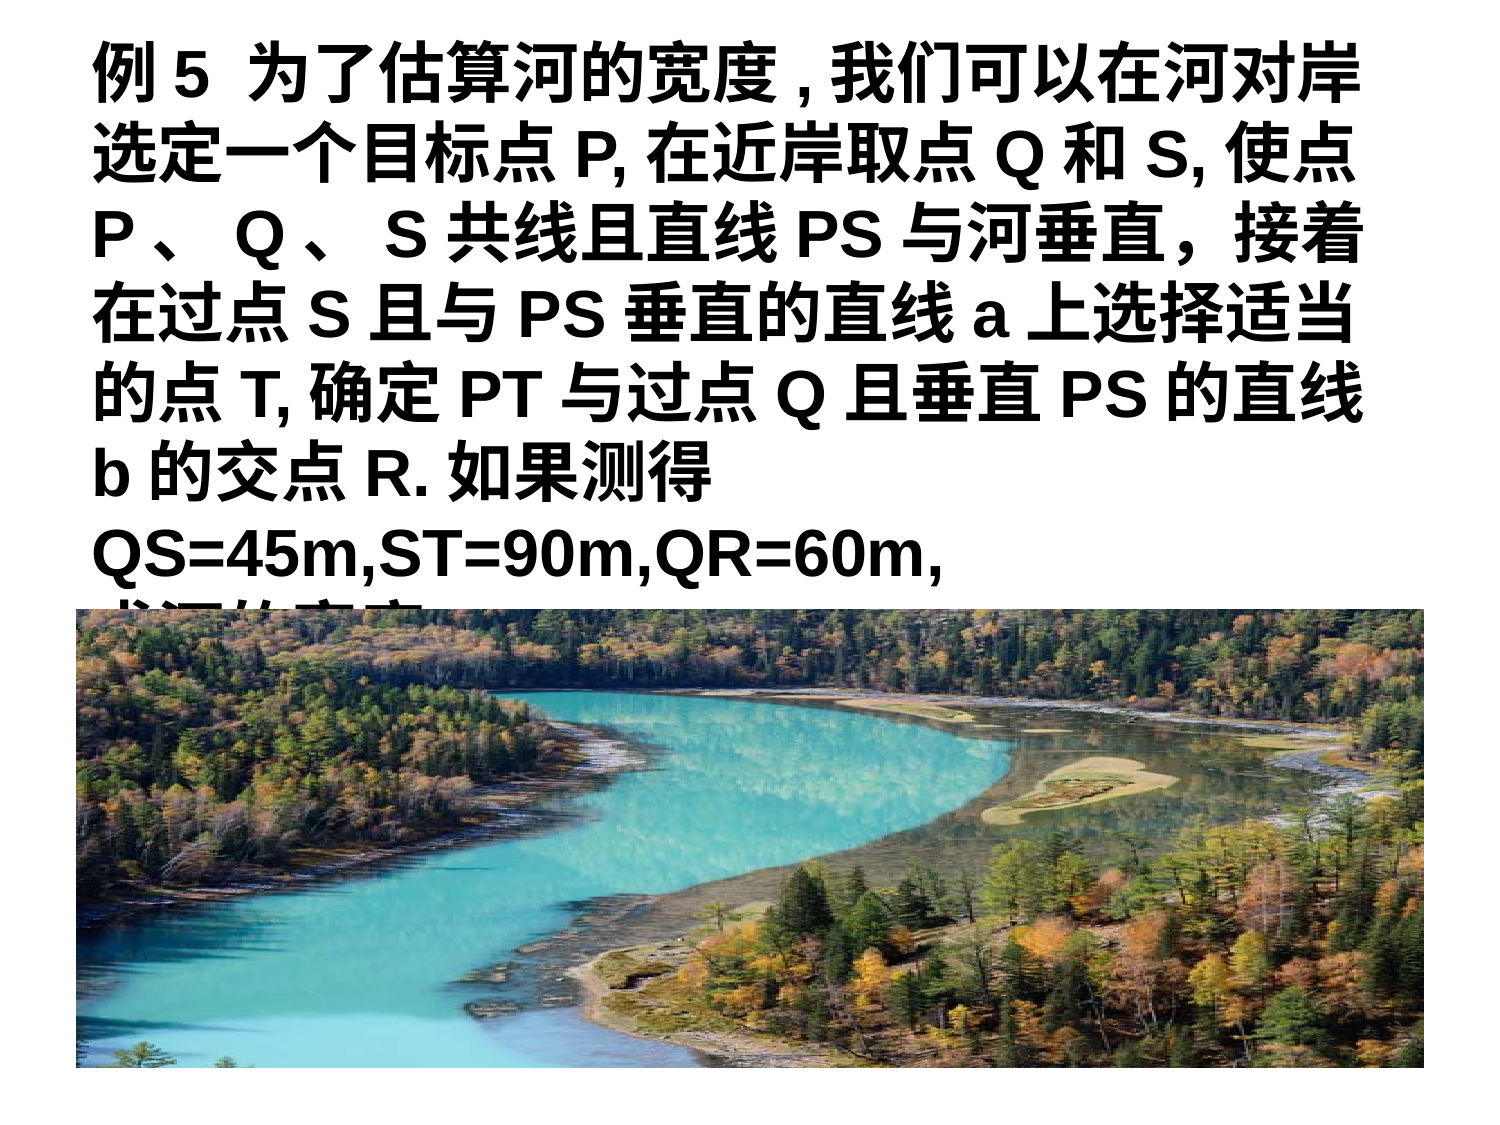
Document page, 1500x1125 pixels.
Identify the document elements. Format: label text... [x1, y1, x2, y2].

text_box 例5 为了估算河的宽度,我们可以在河对岸选定一个目标点P,在近岸取点Q和S,使点P、Q、S共线且直线PS与河垂直，接着在过点S且与PS垂直的直线a上选择适当的点T,确定PT与过点Q且垂直PS的直线b的交点R.如果测得QS=45m,ST=90m,QR=60m, 求河的宽度PQ. [76, 23, 1388, 608]
picture [76, 609, 1424, 1068]
